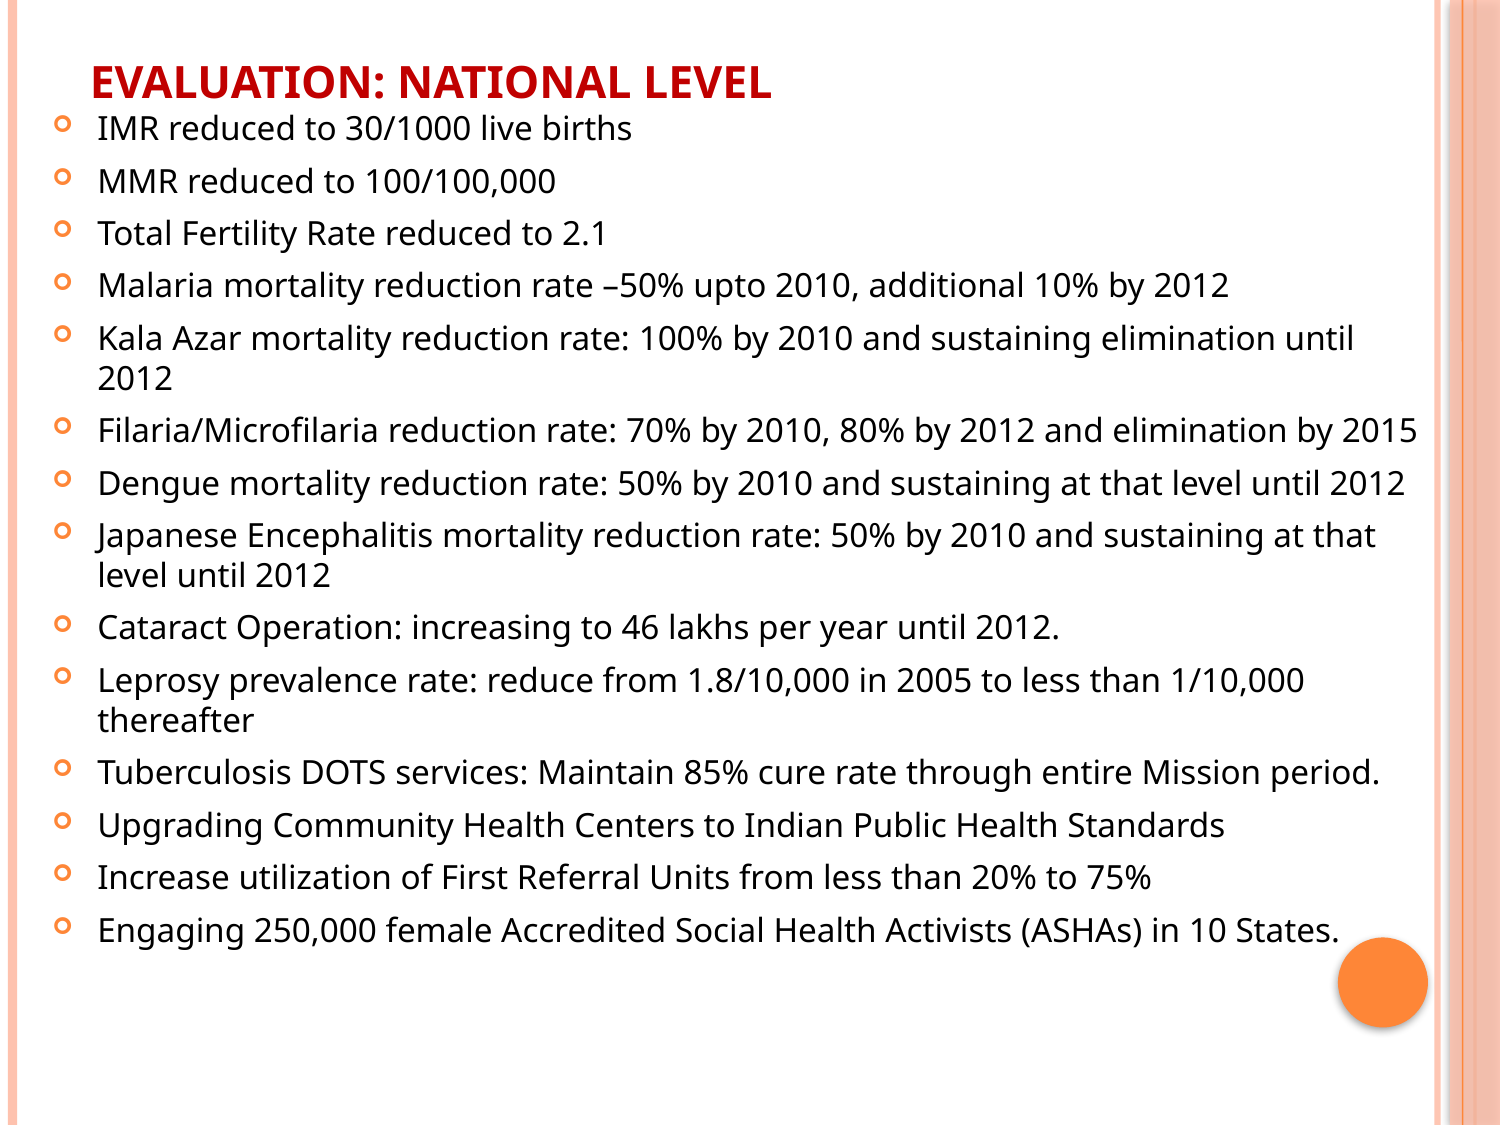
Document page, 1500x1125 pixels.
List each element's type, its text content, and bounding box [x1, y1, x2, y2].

title EVALUATION: National Level [75, 45, 1300, 99]
list IMR reduced to 30/1000 live births MMR reduced to 100/100,000 Total Fertility Rate reduced to 2.1 Malaria mortality reduction rate –50% upto 2010, additional 10% by 2012 Kala Azar mortality reduction rate: 100% by 2010 and sustaining elimination until 2012 Filaria/Microfilaria reduction rate: 70% by 2010, 80% by 2012 and elimination by 2015 Dengue mortality reduction rate: 50% by 2010 and sustaining at that level until 2012 Japanese Encephalitis mortality reduction rate: 50% by 2010 and sustaining at that level until 2012 Cataract Operation: increasing to 46 lakhs per year until 2012. Leprosy prevalence rate: reduce from 1.8/10,000 in 2005 to less than 1/10,000 thereafter Tuberculosis DOTS services: Maintain 85% cure rate through entire Mission period. Upgrading Community Health Centers to Indian Public Health Standards Increase utilization of First Referral Units from less than 20% to 75% Engaging 250,000 female Accredited Social Health Activists (ASHAs) in 10 States. [37, 99, 1438, 1038]
